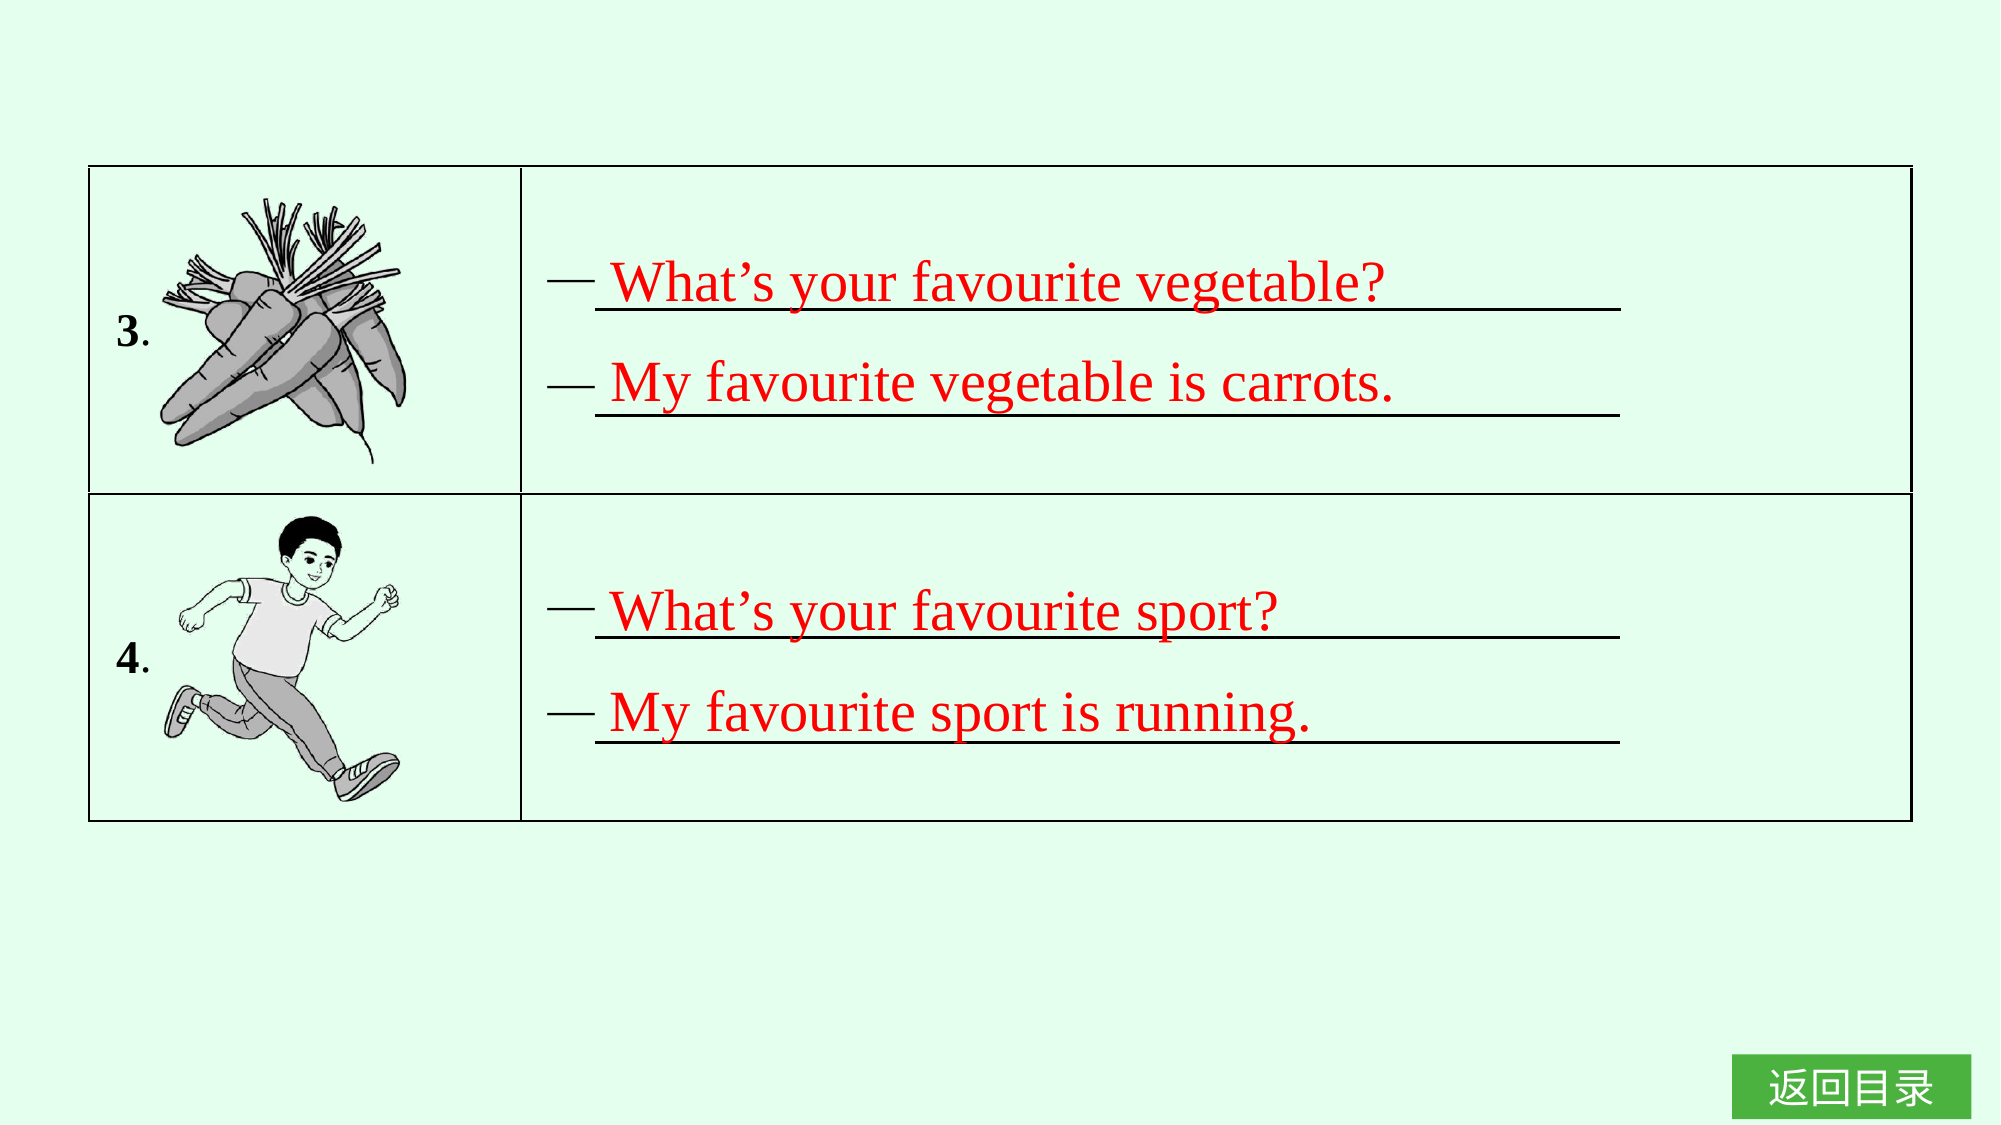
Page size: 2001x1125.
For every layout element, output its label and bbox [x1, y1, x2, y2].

text_box [44, 165, 1956, 985]
